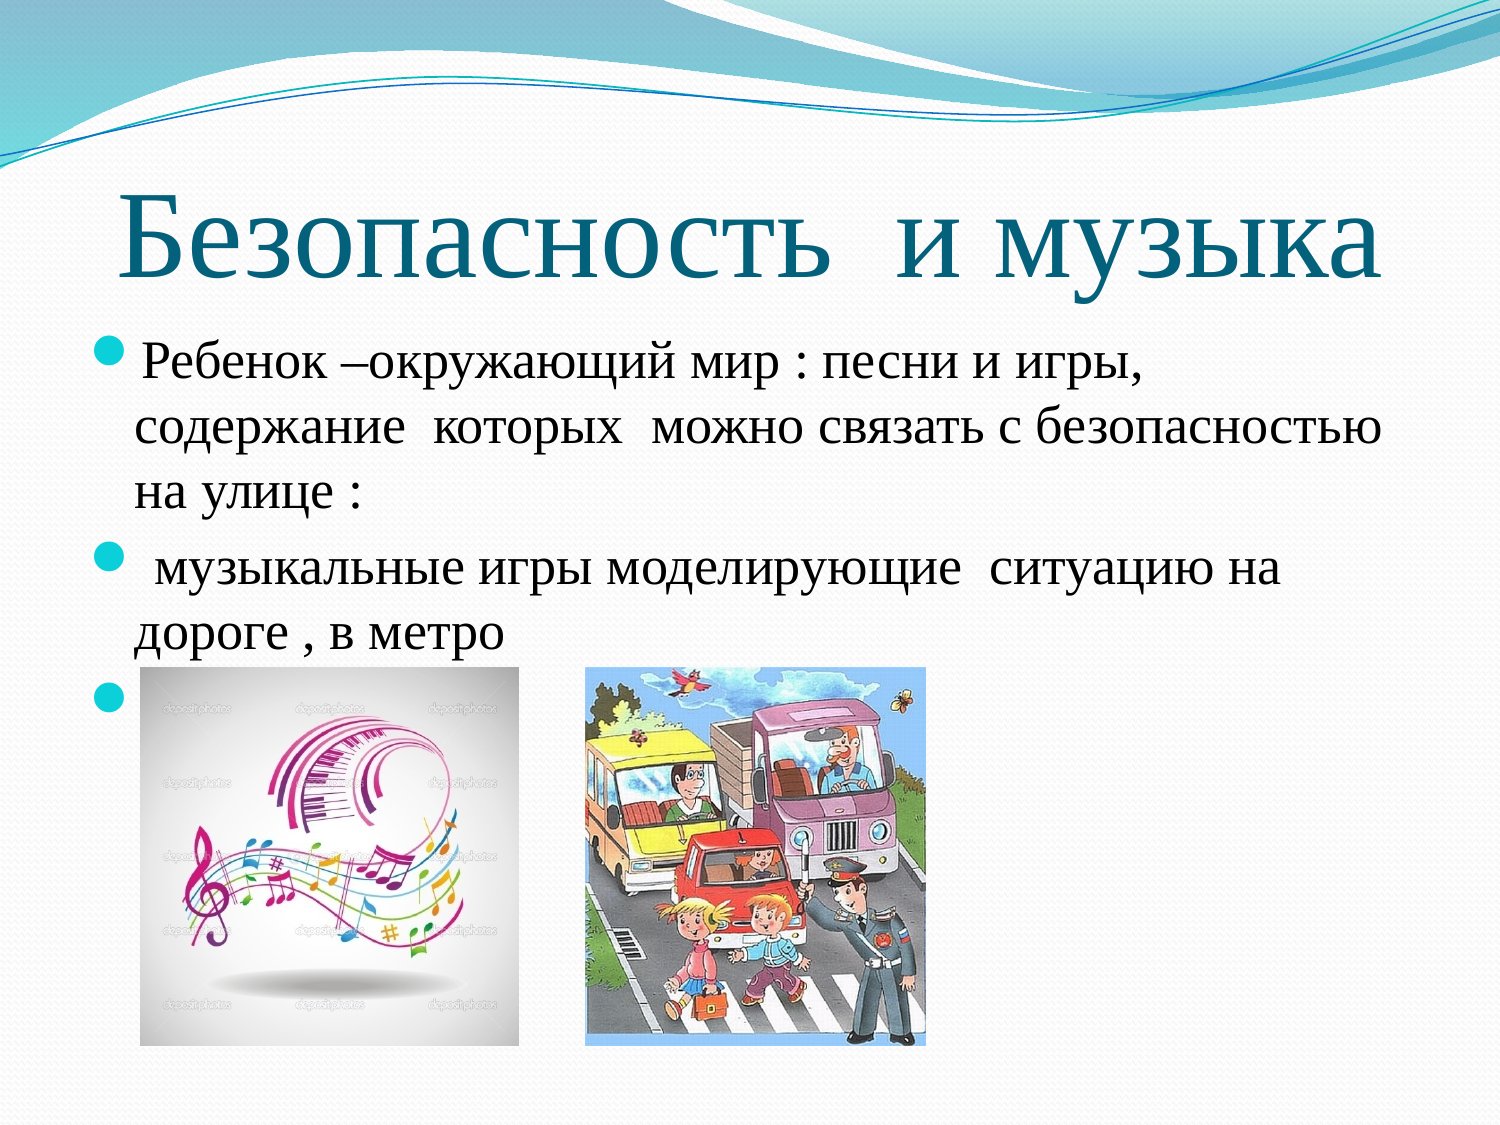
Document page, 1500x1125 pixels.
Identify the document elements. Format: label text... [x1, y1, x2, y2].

title Безопасность и музыка [75, 115, 1425, 303]
list Ребенок –окружающий мир : песни и игры, содержание которых можно связать с безопасностью на улице : музыкальные игры моделирующие ситуацию на дороге , в метро [75, 317, 1425, 1038]
picture [585, 667, 926, 1047]
picture [140, 667, 519, 1047]
